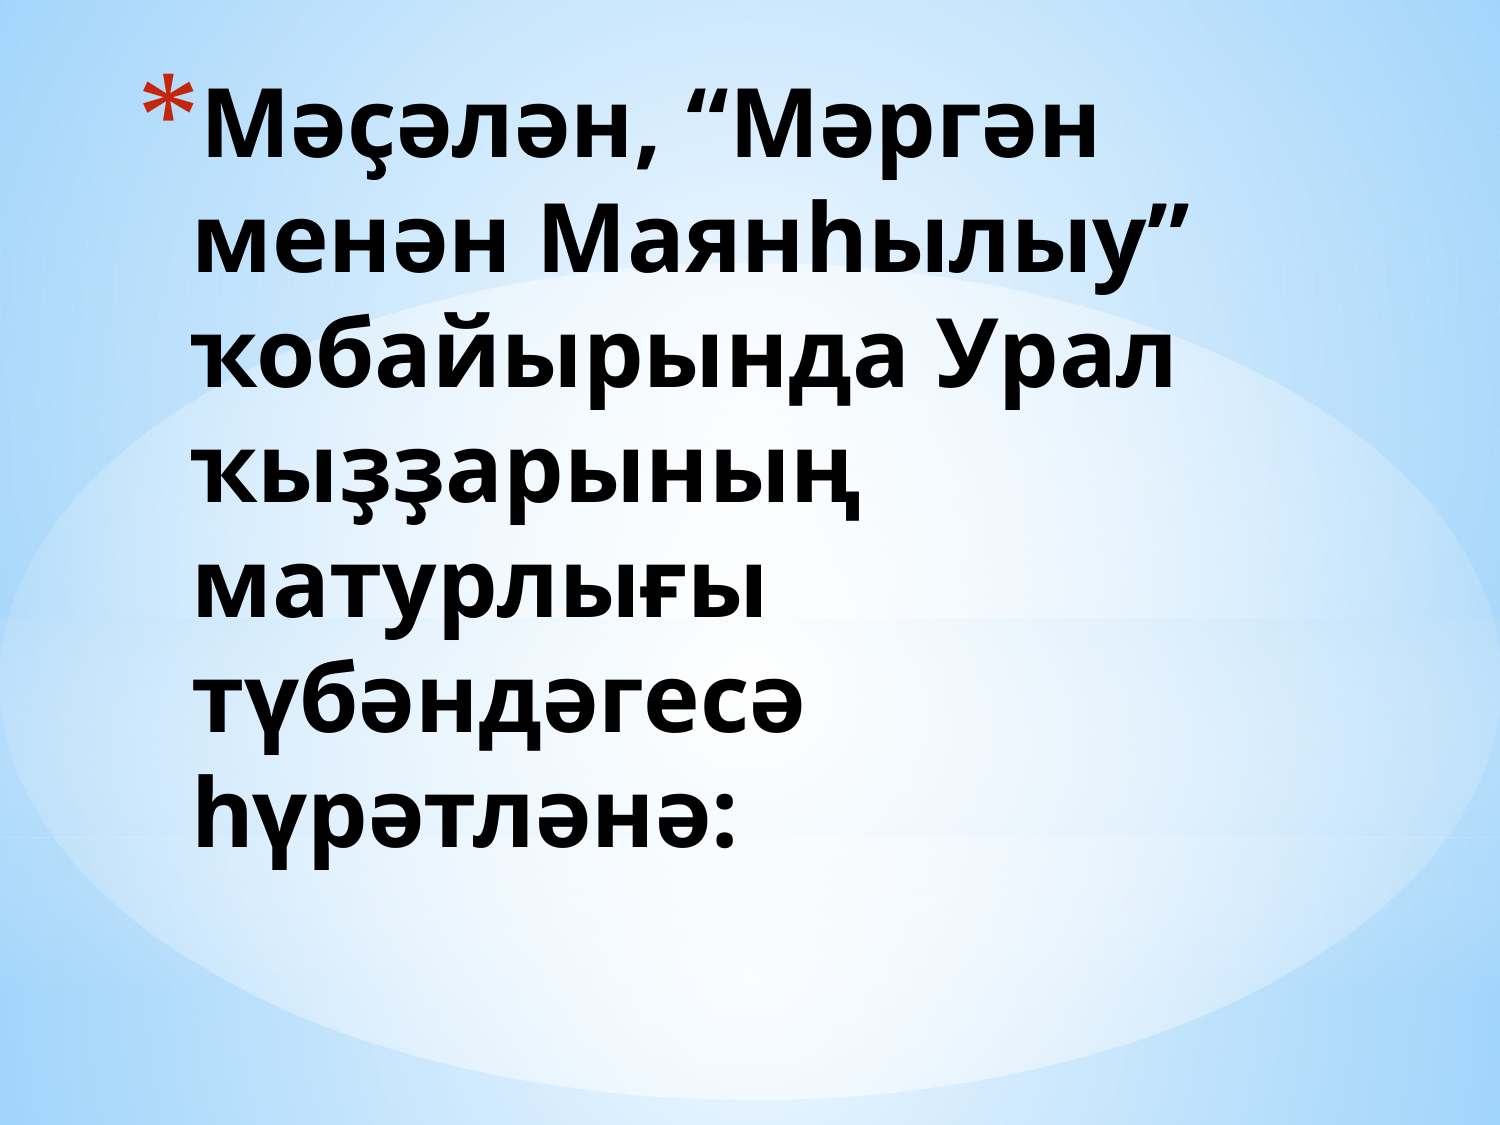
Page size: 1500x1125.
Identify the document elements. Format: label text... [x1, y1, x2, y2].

title Мәҫәлән, “Мәргән менән Маянһылыу” ҡобайырында Урал ҡыҙҙарының матурлығы түбәндәгесә һүрәтләнә: [123, 54, 1365, 988]
